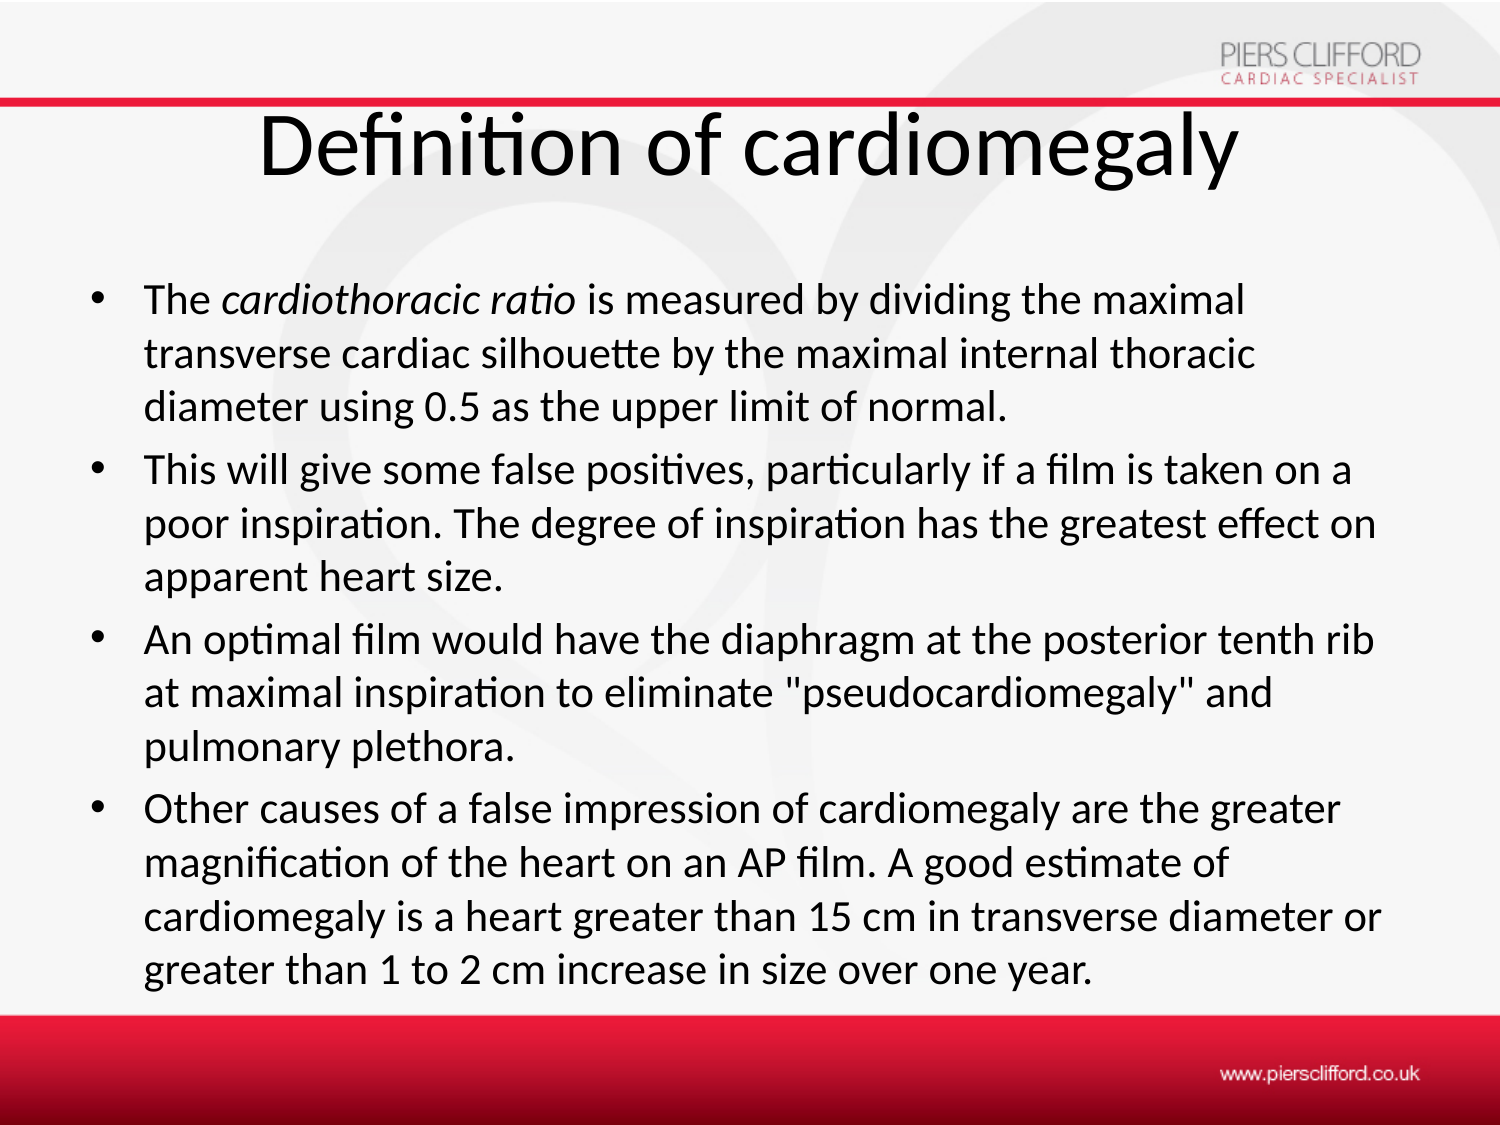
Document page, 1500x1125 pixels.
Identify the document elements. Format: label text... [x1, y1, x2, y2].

picture [0, 2, 1500, 1125]
title Definition of cardiomegaly [74, 44, 1426, 233]
list The cardiothoracic ratio is measured by dividing the maximal transverse cardiac silhouette by the maximal internal thoracic diameter using 0.5 as the upper limit of normal. This will give some false positives, particularly if a film is taken on a poor inspiration. The degree of inspiration has the greatest effect on apparent heart size. An optimal film would have the diaphragm at the posterior tenth rib at maximal inspiration to eliminate "pseudocardiomegaly" and pulmonary plethora. Other causes of a false impression of cardiomegaly are the greater magnification of the heart on an AP film. A good estimate of cardiomegaly is a heart greater than 15 cm in transverse diameter or greater than 1 to 2 cm increase in size over one year. [74, 262, 1426, 1006]
